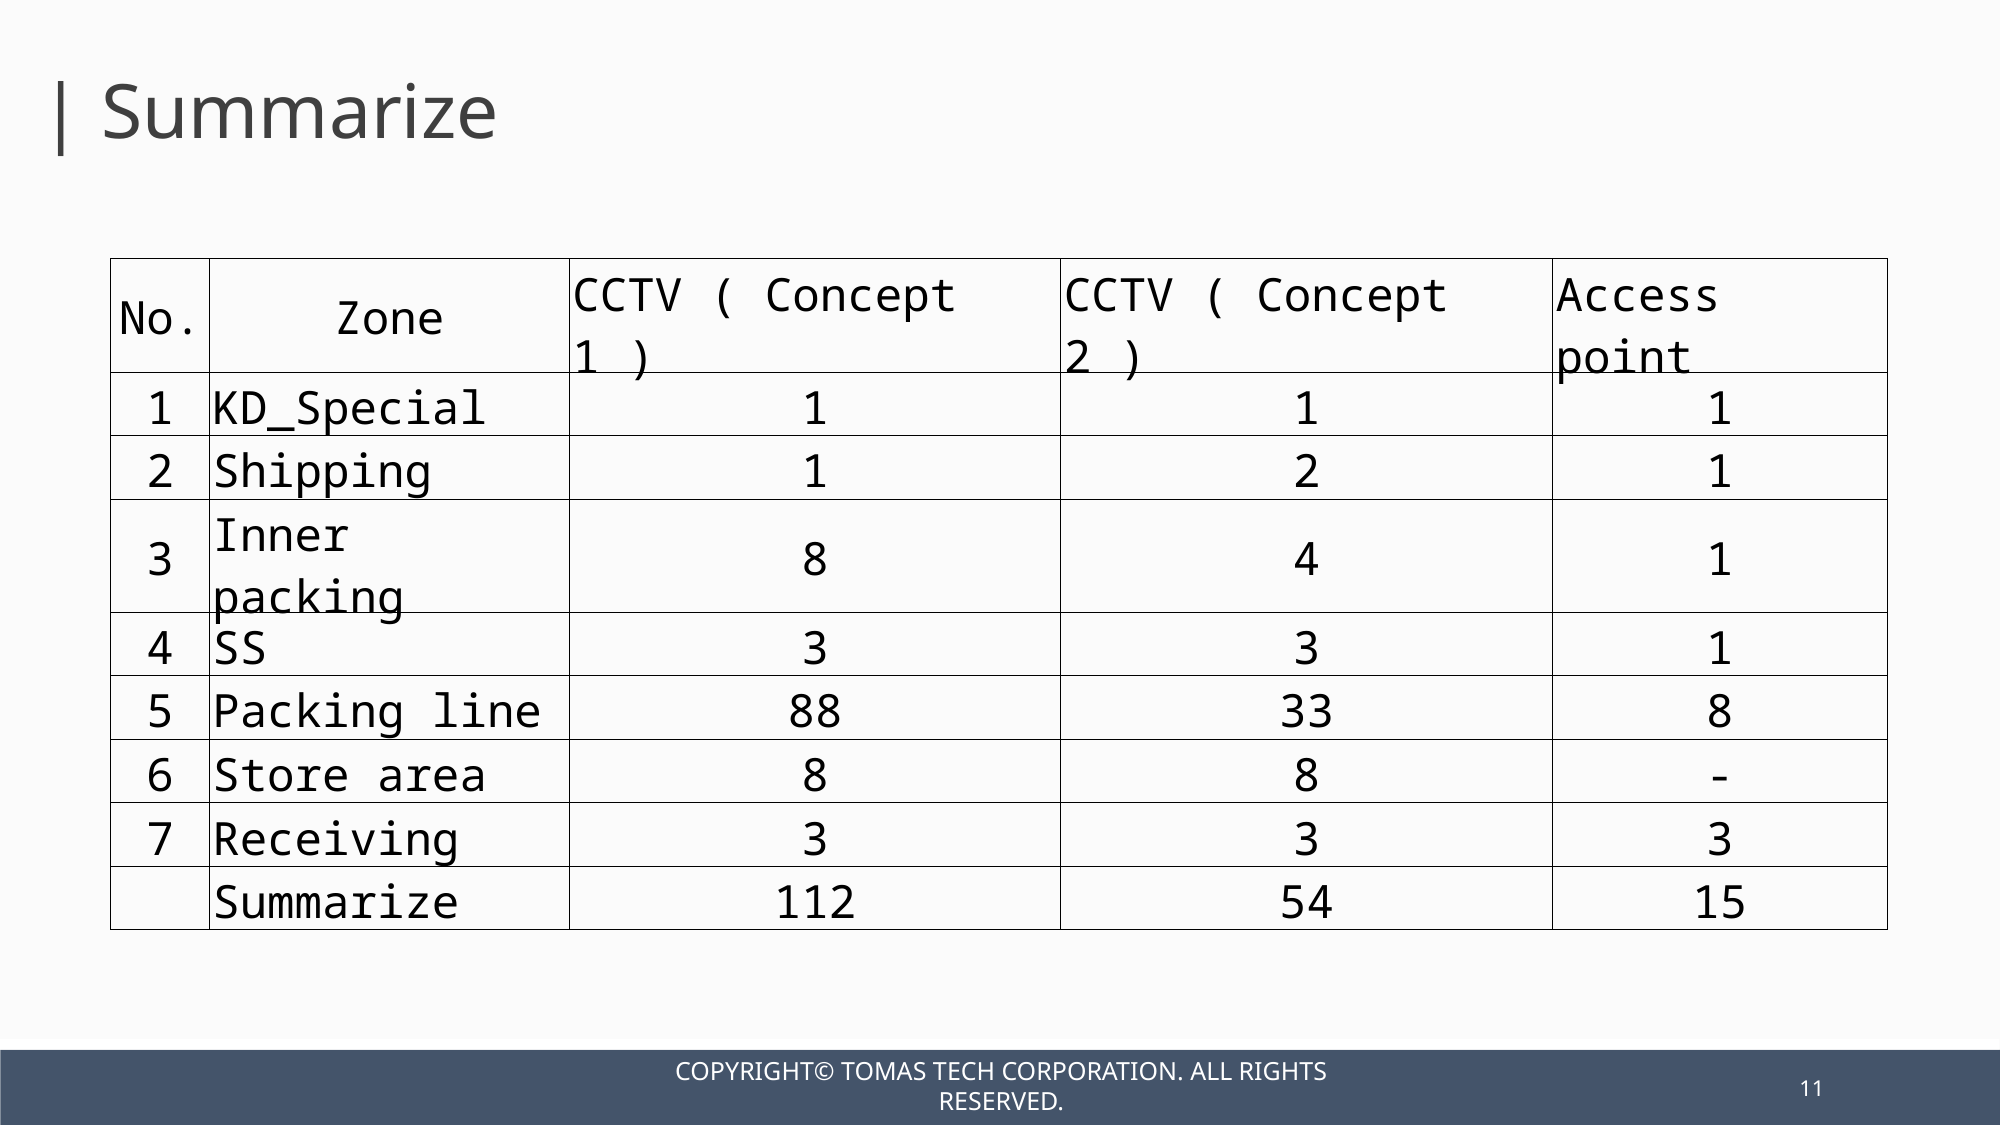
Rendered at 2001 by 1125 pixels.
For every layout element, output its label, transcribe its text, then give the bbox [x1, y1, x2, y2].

table_cell 8 [1553, 676, 1887, 739]
table_cell Summarize [210, 867, 569, 929]
table_cell 3 [111, 500, 209, 612]
table_cell 8 [1061, 740, 1552, 802]
table_cell 7 [111, 803, 209, 866]
table_header CCTV ( Concept 2 ) [1061, 259, 1552, 372]
table_cell 2 [111, 436, 209, 499]
table_cell 1 [1553, 373, 1887, 435]
table_cell Receiving [210, 803, 569, 866]
table_cell 1 [1553, 613, 1887, 675]
slide_number 11 [1624, 1059, 1840, 1120]
table_cell 1 [570, 436, 1060, 499]
table_cell 1 [1553, 436, 1887, 499]
table_cell 5 [111, 676, 209, 739]
text_box | Summarize [25, 56, 514, 161]
table_cell 8 [570, 740, 1060, 802]
table_cell 112 [570, 867, 1060, 929]
table_cell 4 [111, 613, 209, 675]
table_cell 1 [111, 373, 209, 435]
table_cell 1 [1061, 373, 1552, 435]
table_cell 4 [1061, 500, 1552, 612]
table_cell 3 [1553, 803, 1887, 866]
table_cell Store area [210, 740, 569, 802]
table_cell 88 [570, 676, 1060, 739]
table_header No. [111, 259, 209, 372]
table_cell 6 [111, 740, 209, 802]
table_cell [111, 867, 209, 929]
table_cell 8 [570, 500, 1060, 612]
table_cell Inner packing [210, 500, 569, 612]
table_cell Shipping [210, 436, 569, 499]
table_cell Packing line [210, 676, 569, 739]
table_cell 3 [1061, 803, 1552, 866]
table_cell KD_Special [210, 373, 569, 435]
table_cell 1 [1553, 500, 1887, 612]
table_header Zone [210, 259, 569, 372]
table_cell 3 [570, 613, 1060, 675]
table_cell 3 [1061, 613, 1552, 675]
table_header Access point [1553, 259, 1887, 372]
table_cell 33 [1061, 676, 1552, 739]
table_cell - [1553, 740, 1887, 802]
table_cell 1 [570, 373, 1060, 435]
table_cell 54 [1061, 867, 1552, 929]
table_cell 3 [570, 803, 1060, 866]
table_header CCTV ( Concept 1 ) [570, 259, 1060, 372]
table_cell SS [210, 613, 569, 675]
table_cell 2 [1061, 436, 1552, 499]
table_cell 15 [1553, 867, 1887, 929]
footer Copyright© TOMAS TECH CORPORATION. All rights reserved. [606, 1055, 1398, 1116]
